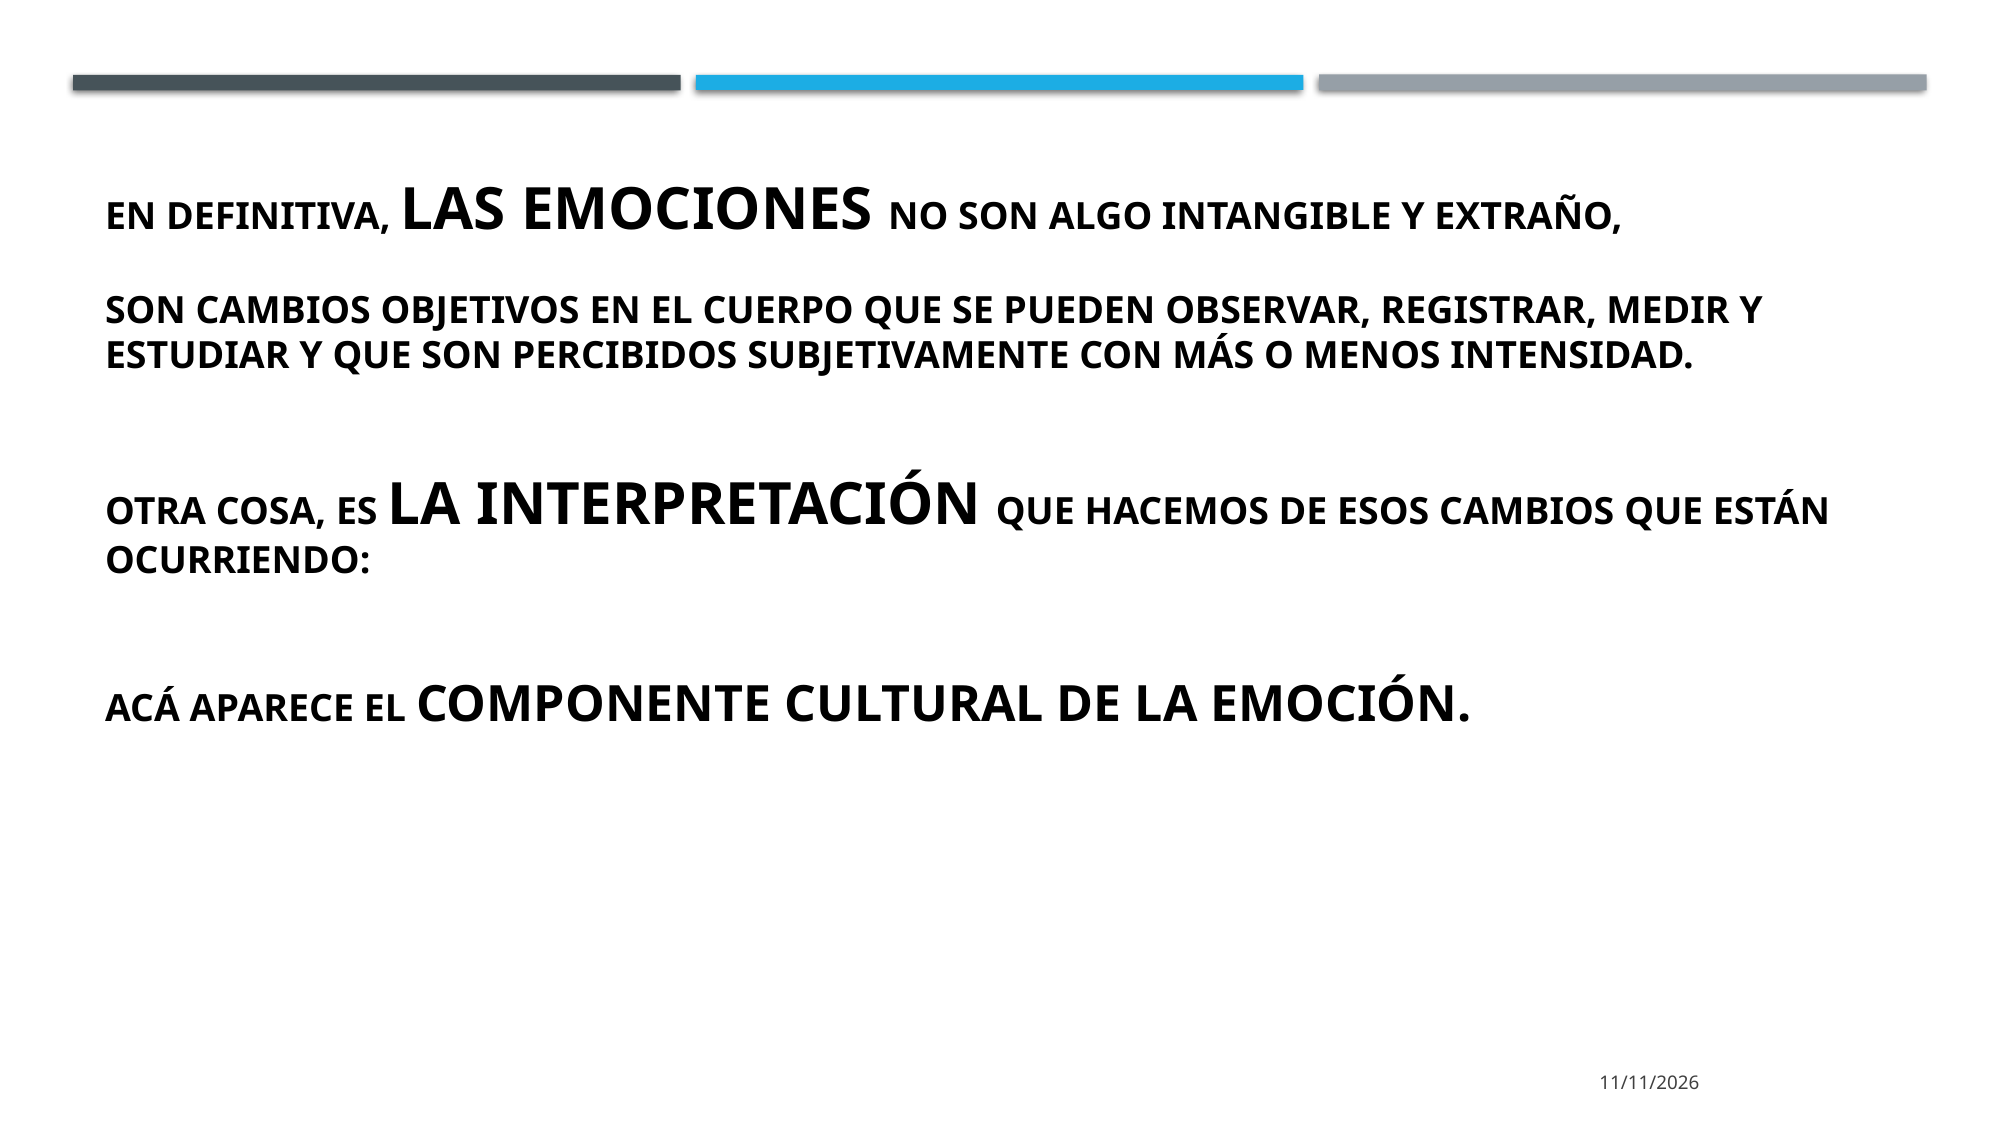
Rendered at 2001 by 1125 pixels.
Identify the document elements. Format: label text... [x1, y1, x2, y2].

text_box EN DEFINITIVA, LAS EMOCIONES NO SON ALGO INTANGIBLE Y EXTRAÑO, SON CAMBIOS OBJETIVOS EN EL CUERPO QUE SE PUEDEN OBSERVAR, REGISTRAR, MEDIR Y ESTUDIAR Y QUE SON PERCIBIDOS SUBJETIVAMENTE CON MÁS O MENOS INTENSIDAD. OTRA COSA, ES LA INTERPRETACIÓN QUE HACEMOS DE ESOS CAMBIOS QUE ESTÁN OCURRIENDO: ACÁ APARECE EL COMPONENTE CULTURAL DE LA EMOCIÓN. [90, 163, 1864, 739]
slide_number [1247, 1053, 1715, 1114]
